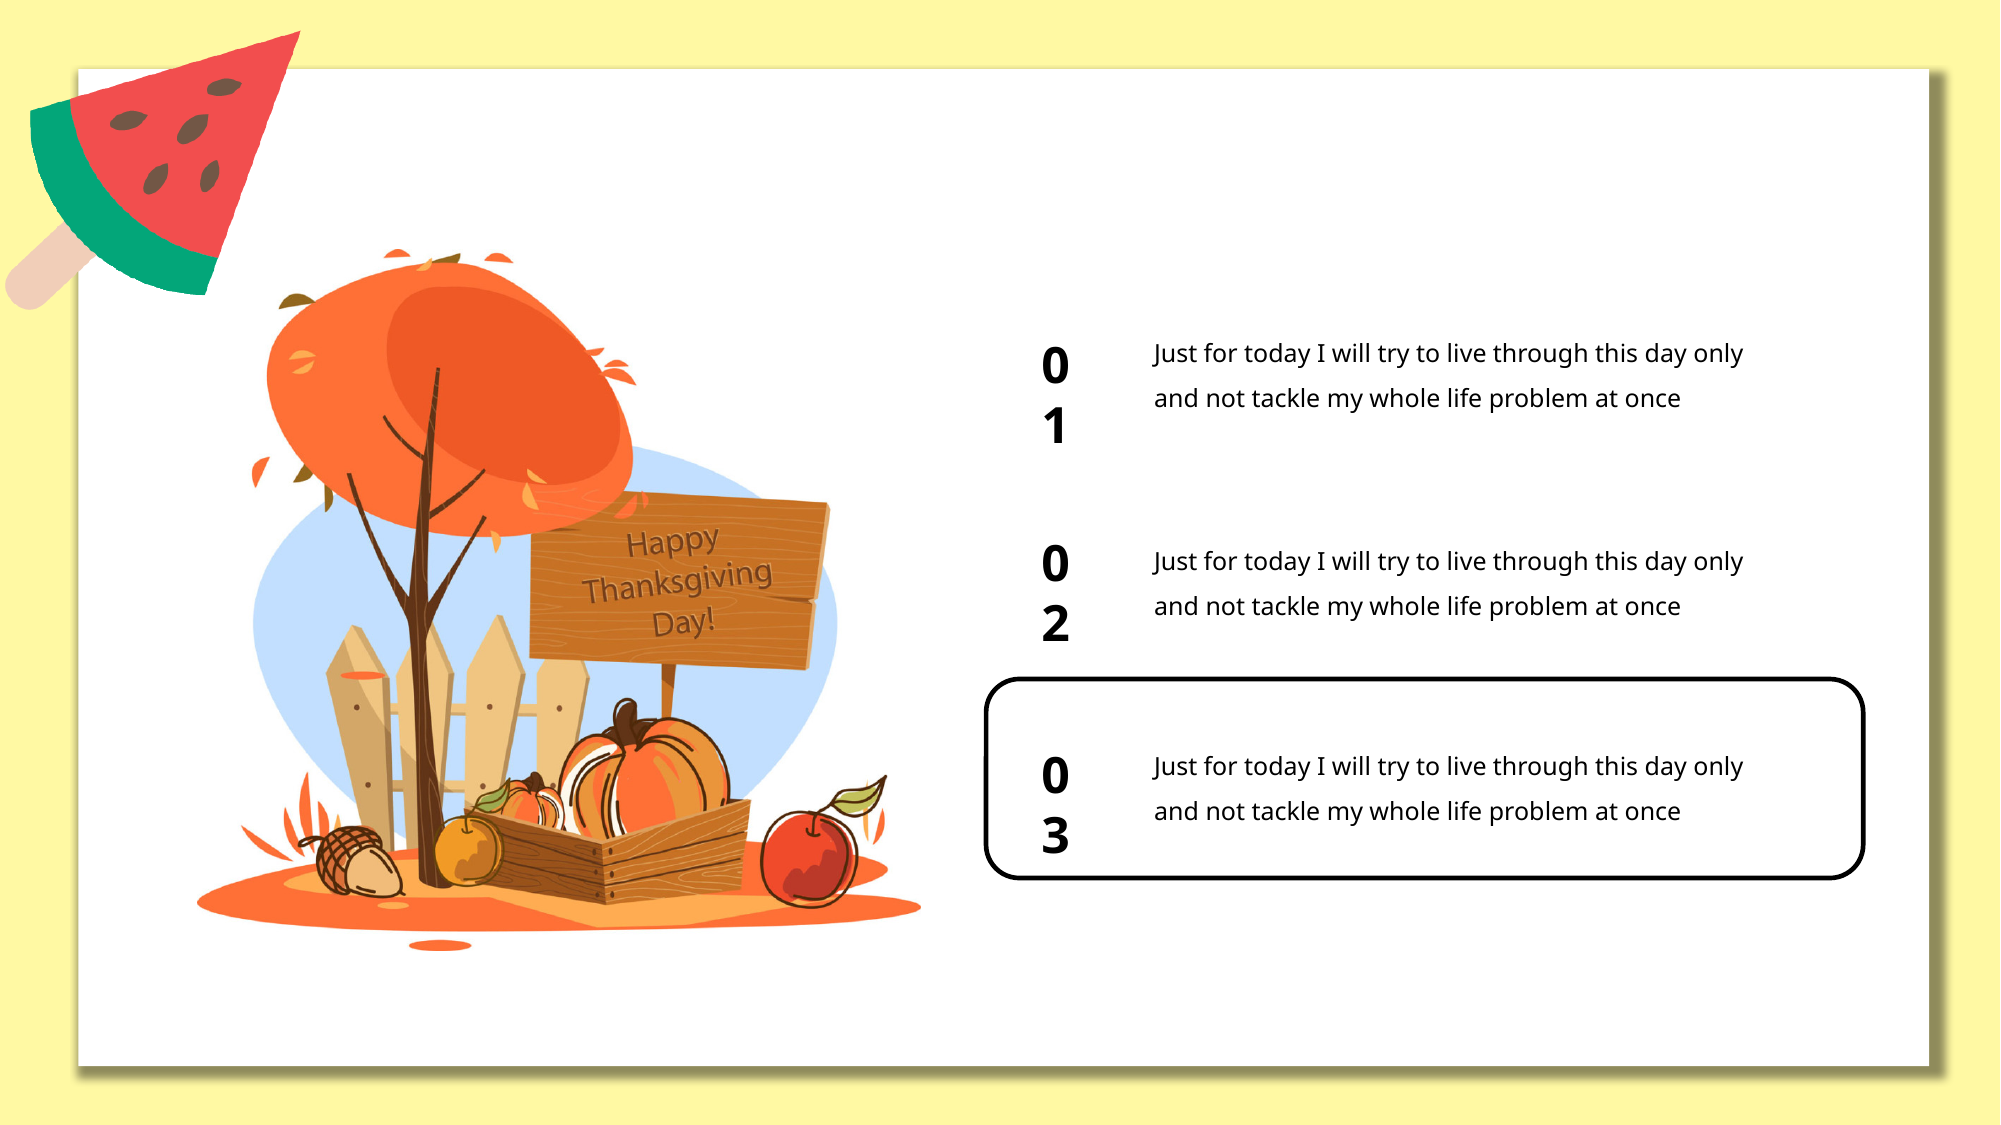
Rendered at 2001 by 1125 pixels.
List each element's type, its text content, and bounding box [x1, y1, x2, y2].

text_box [77, 68, 1930, 1067]
text_box Just for today I will try to live through this day only and not tackle my whole life problem at once [1139, 523, 1811, 628]
text_box 0 2 [1009, 524, 1102, 659]
text_box Just for today I will try to live through this day only and not tackle my whole life problem at once [1139, 315, 1811, 421]
text_box [985, 677, 1865, 880]
picture [0, 16, 921, 951]
text_box 0 1 [1009, 326, 1102, 461]
